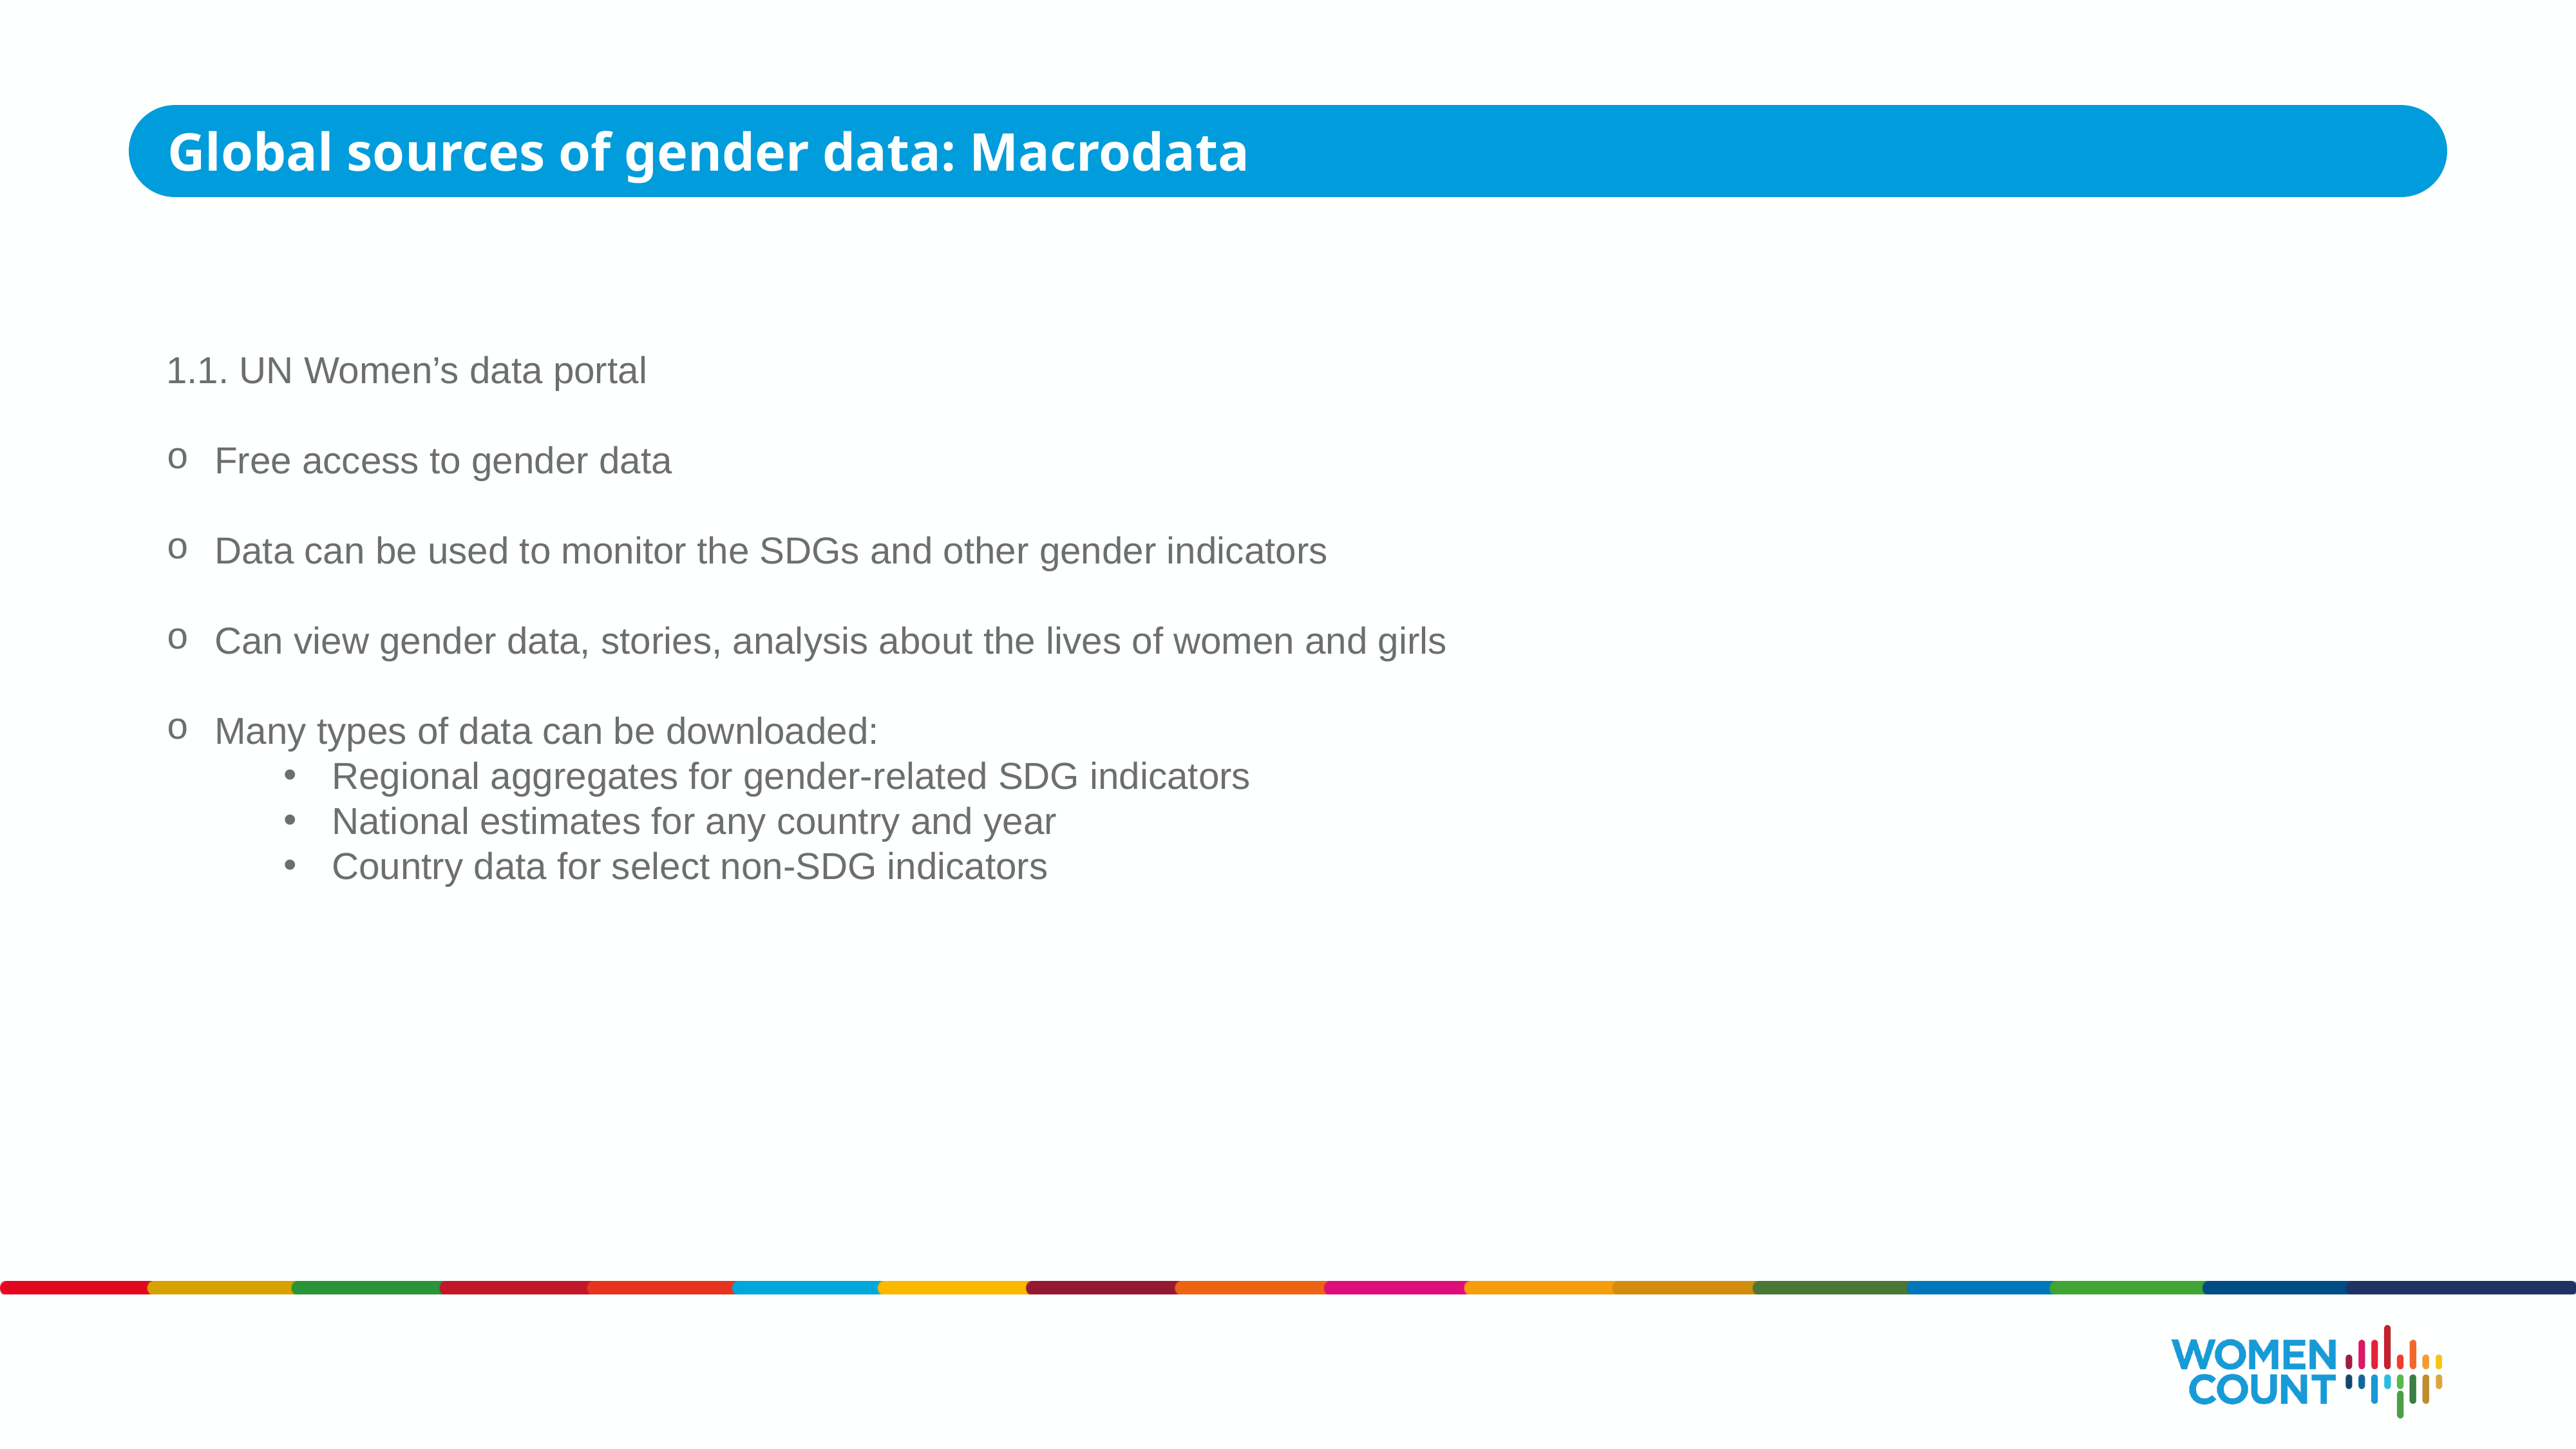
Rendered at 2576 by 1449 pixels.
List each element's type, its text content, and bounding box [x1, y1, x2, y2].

list Global sources of gender data: Macrodata [167, 119, 2411, 245]
list 1.1. UN Women’s data portal Free access to gender data Data can be used to monitor the SDGs and other gender indicators Can view gender data, stories, analysis about the lives of women and girls Many types of data can be downloaded: Regional aggregates for gender-related SDG indicators National estimates for any country and year Country data for select non-SDG indicators [166, 346, 2410, 984]
